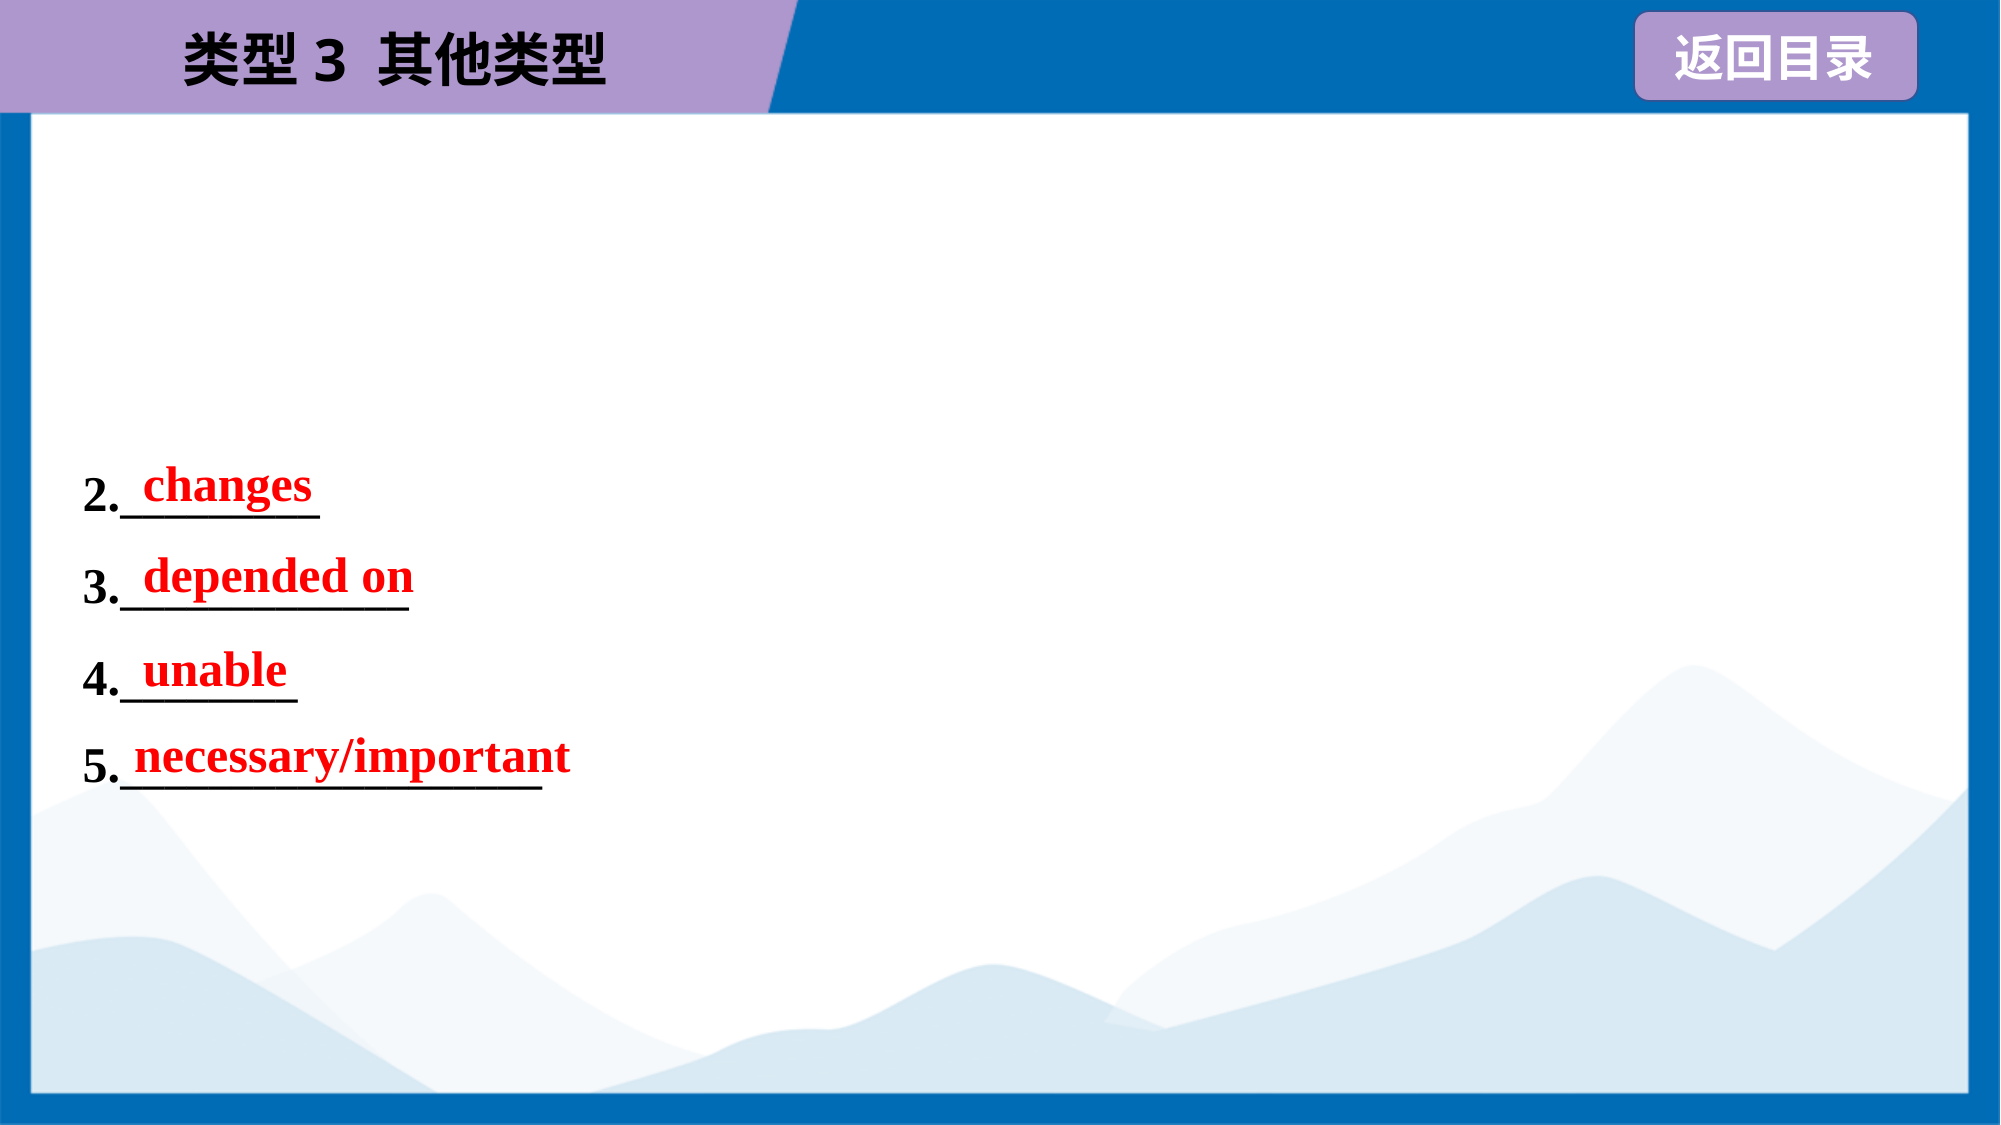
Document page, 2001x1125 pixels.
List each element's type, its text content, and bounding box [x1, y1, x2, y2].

text_box changes [124, 423, 331, 502]
text_box unable [124, 608, 306, 688]
text_box necessary/important [116, 694, 589, 774]
text_box depended on [118, 515, 439, 593]
picture [0, 0, 2000, 1125]
text_box 2._________ 3._____________ 4.________ 5.___________________ [82, 430, 1917, 784]
